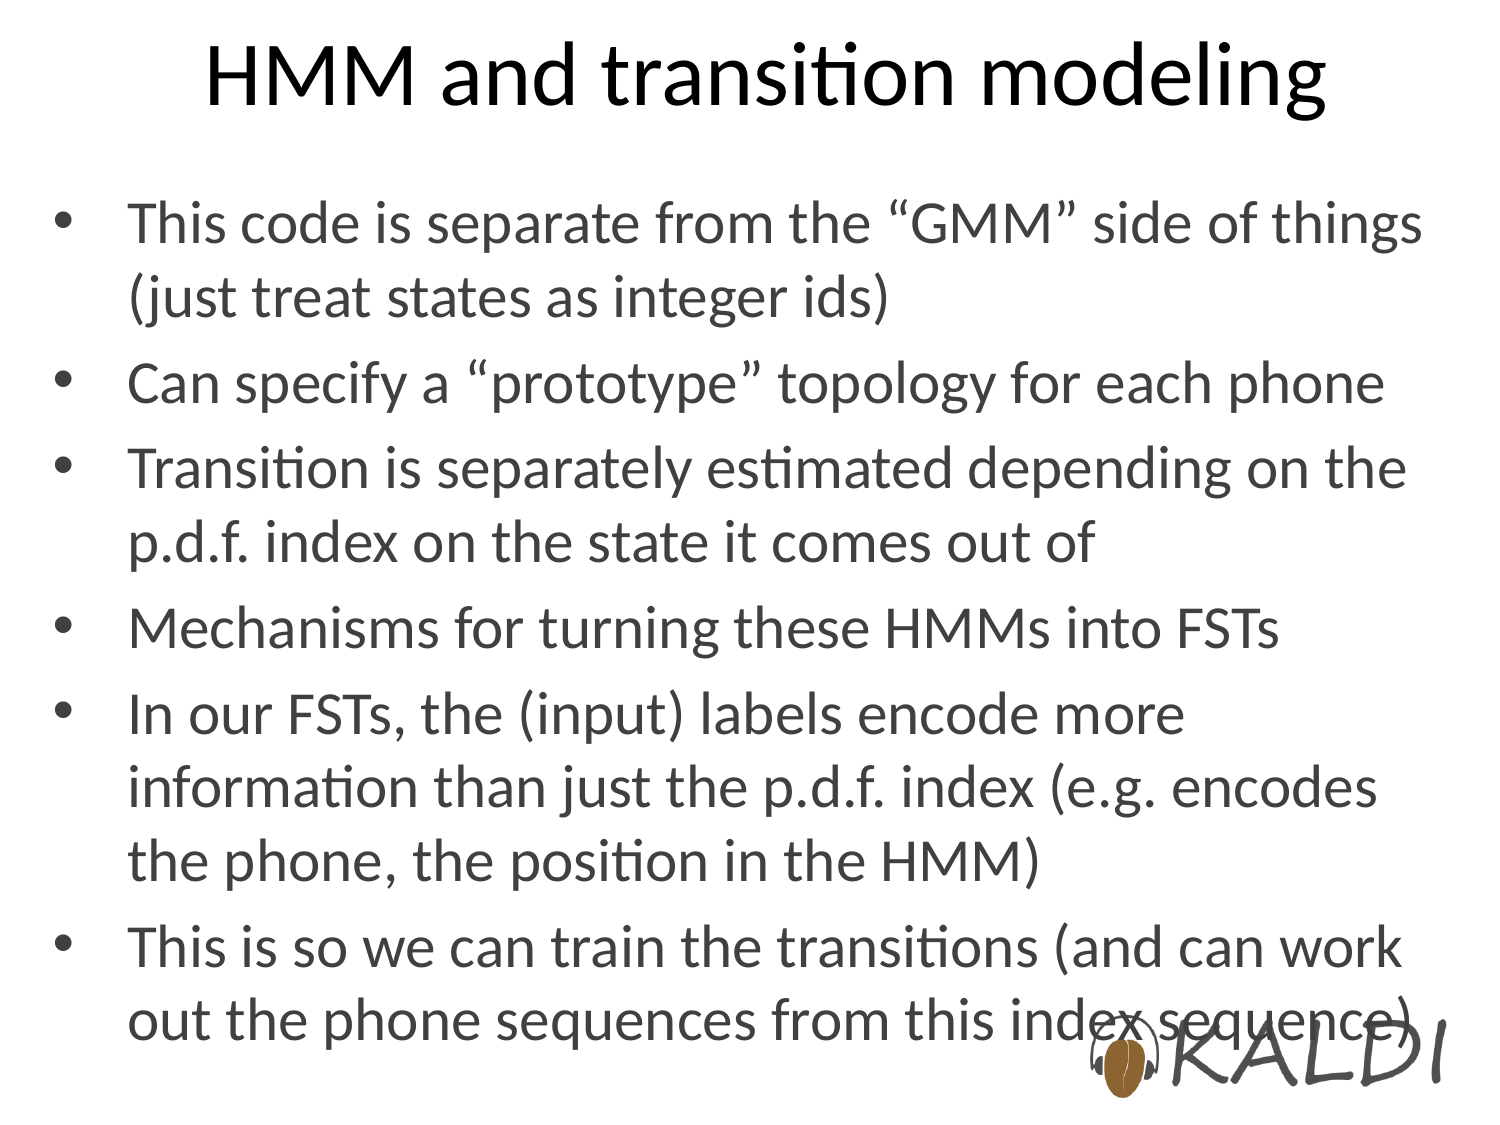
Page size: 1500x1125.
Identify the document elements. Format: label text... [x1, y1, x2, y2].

subtitle This code is separate from the “GMM” side of things (just treat states as integer ids) Can specify a “prototype” topology for each phone Transition is separately estimated depending on the p.d.f. index on the state it comes out of Mechanisms for turning these HMMs into FSTs In our FSTs, the (input) labels encode more information than just the p.d.f. index (e.g. encodes the phone, the position in the HMM) This is so we can train the transitions (and can work out the phone sequences from this index sequence) [37, 174, 1463, 1075]
picture [1087, 1012, 1464, 1104]
title HMM and transition modeling [125, 0, 1410, 139]
